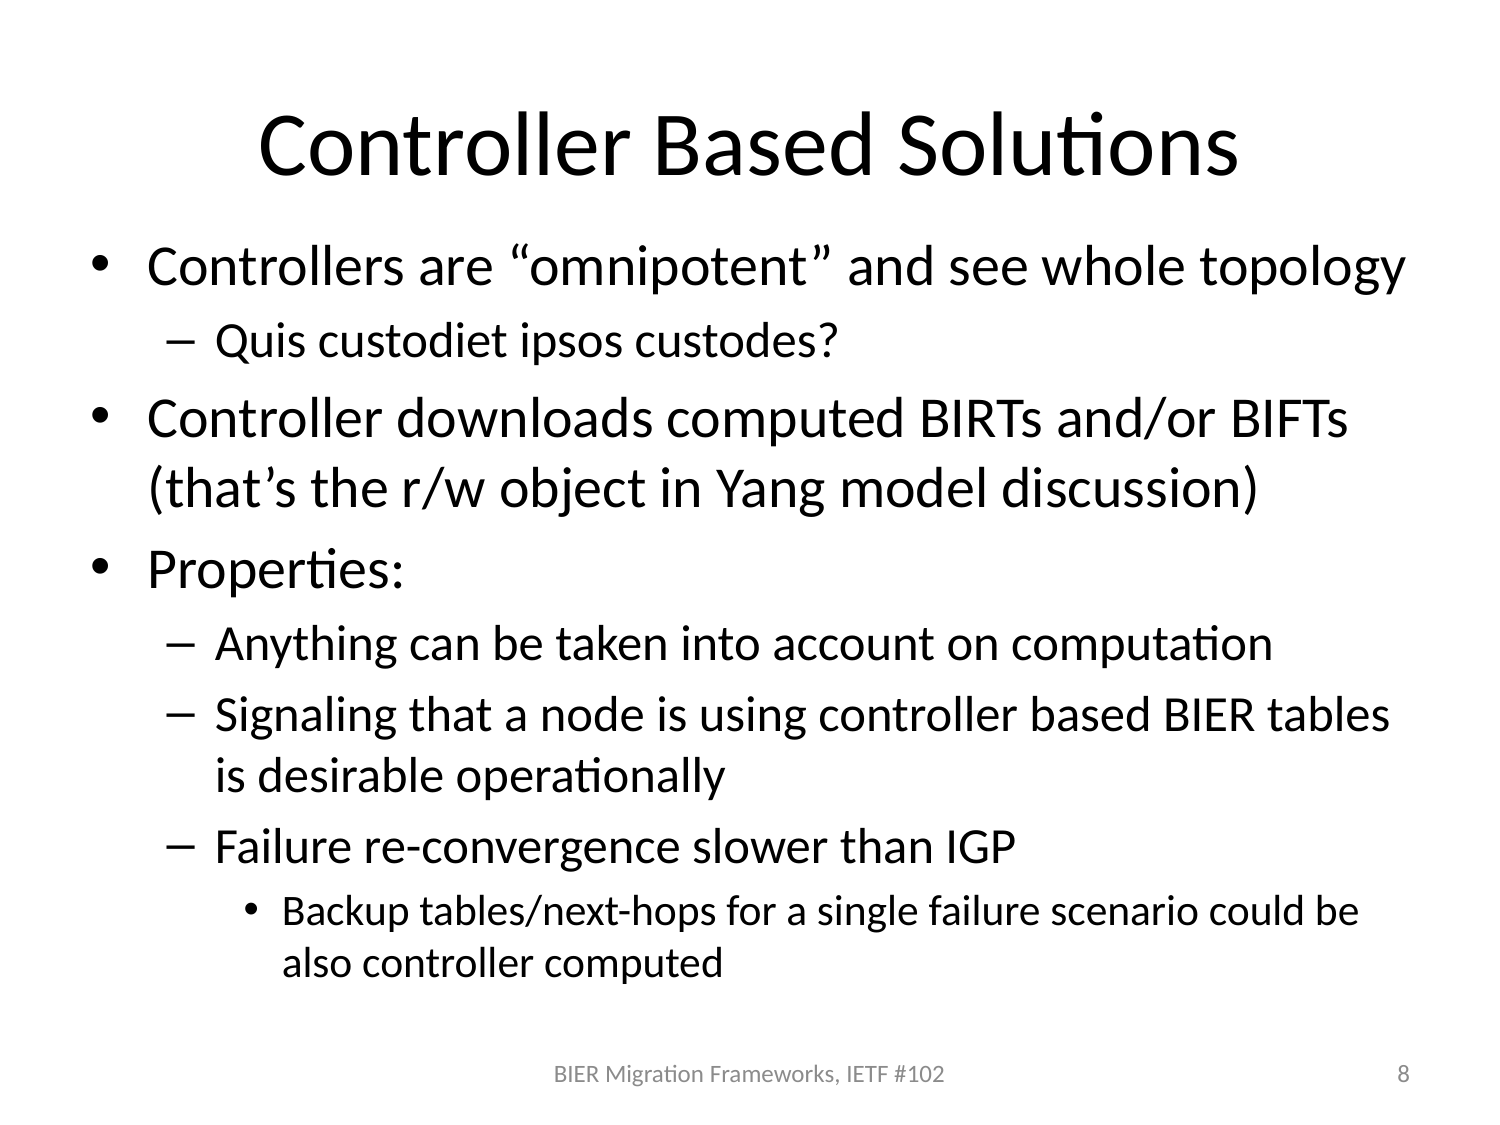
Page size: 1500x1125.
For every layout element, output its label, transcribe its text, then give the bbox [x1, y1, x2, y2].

footer BIER Migration Frameworks, IETF #102 [512, 1042, 988, 1103]
slide_number 8 [1074, 1042, 1425, 1103]
list Controllers are “omnipotent” and see whole topology Quis custodiet ipsos custodes? Controller downloads computed BIRTs and/or BIFTs (that’s the r/w object in Yang model discussion) Properties: Anything can be taken into account on computation Signaling that a node is using controller based BIER tables is desirable operationally Failure re-convergence slower than IGP Backup tables/next-hops for a single failure scenario could be also controller computed [75, 219, 1425, 1005]
title Controller Based Solutions [75, 45, 1425, 219]
